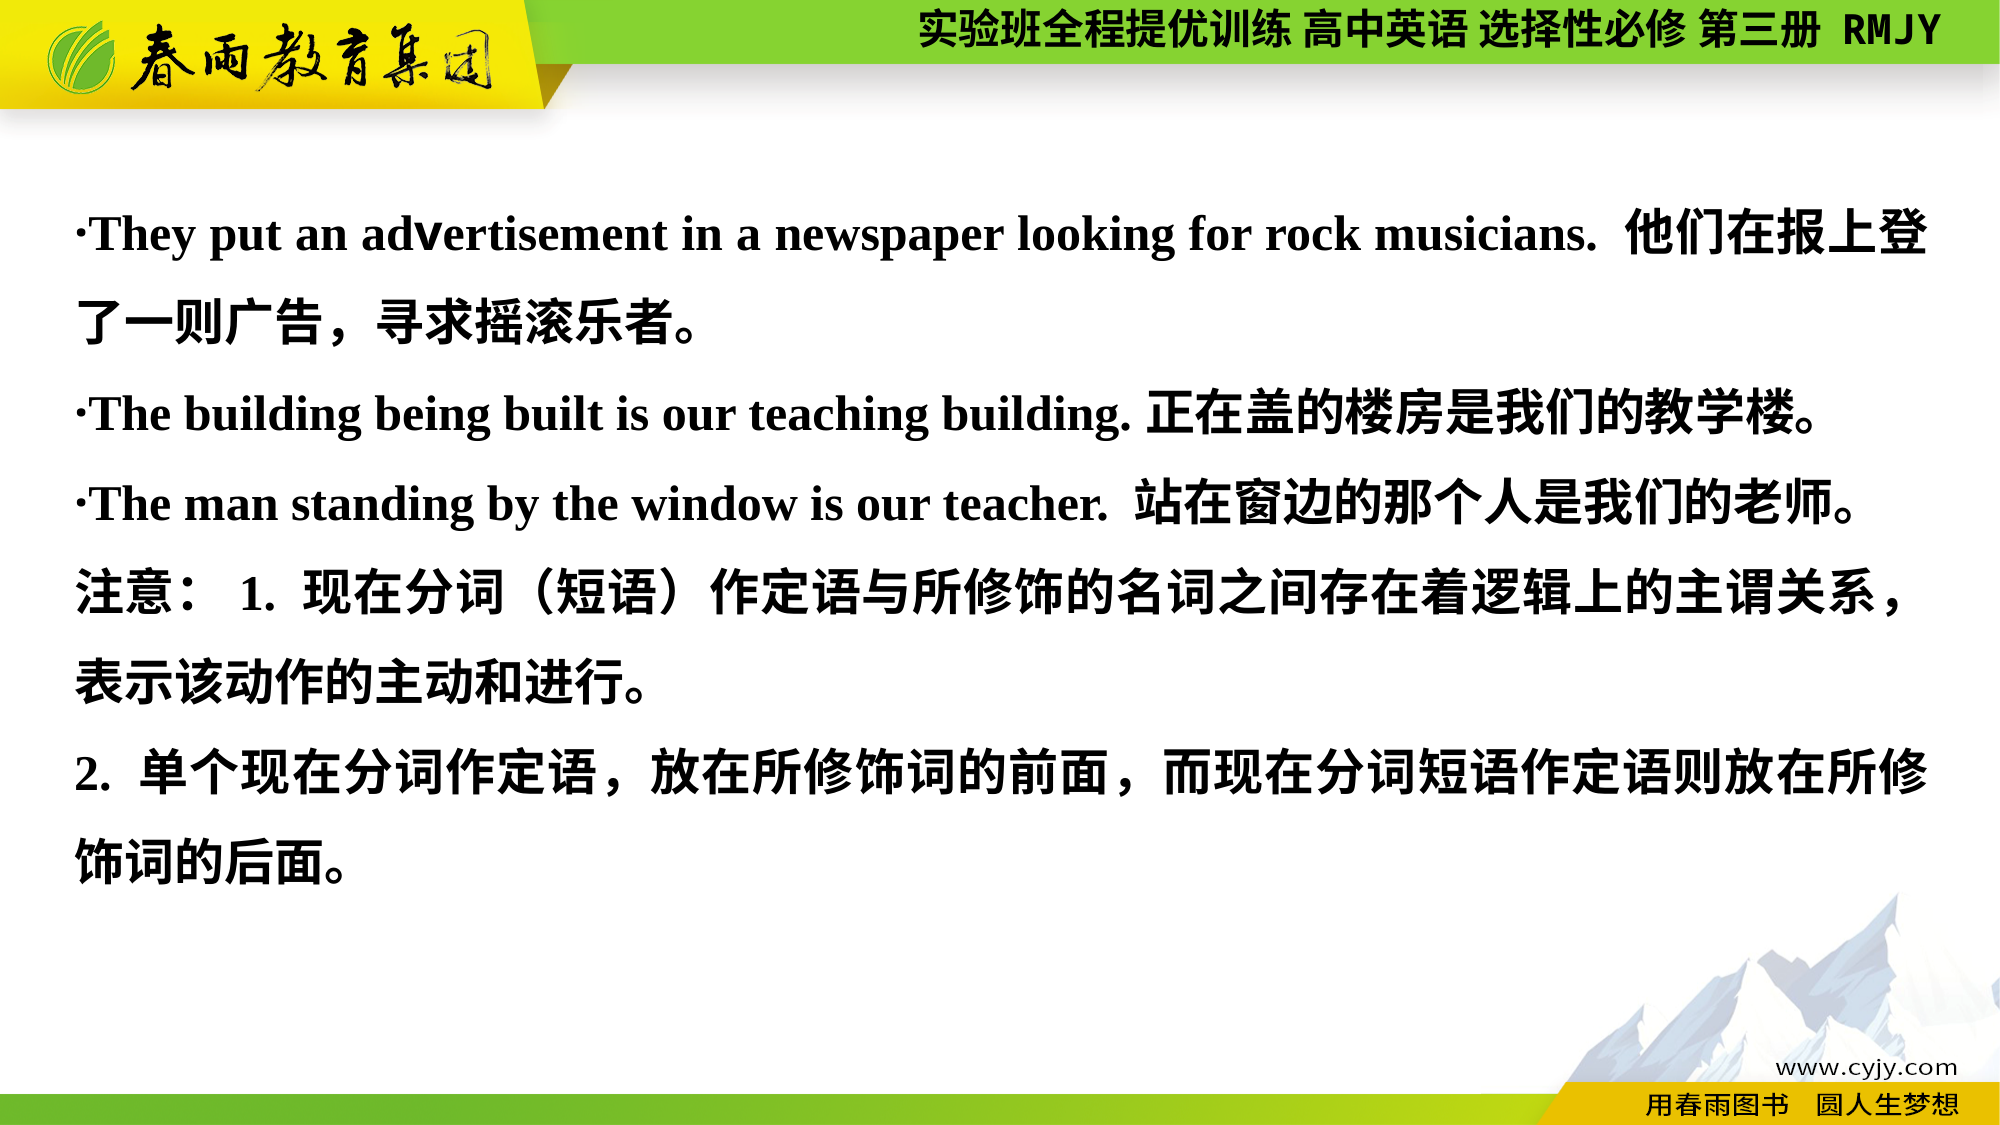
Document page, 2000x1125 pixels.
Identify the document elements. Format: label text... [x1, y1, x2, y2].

list ·They put an advertisement in a newspaper looking for rock musicians. 他们在报上登了一则广告，寻求摇滚乐者。 ·The building being built is our teaching building.正在盖的楼房是我们的教学楼。 ·The man standing by the window is our teacher. 站在窗边的那个人是我们的老师。 注意：1. 现在分词（短语）作定语与所修饰的名词之间存在着逻辑上的主谓关系，表示该动作的主动和进行。 2. 单个现在分词作定语，放在所修饰词的前面，而现在分词短语作定语则放在所修饰词的后面。 [59, 162, 1944, 906]
picture [0, 0, 2000, 1125]
